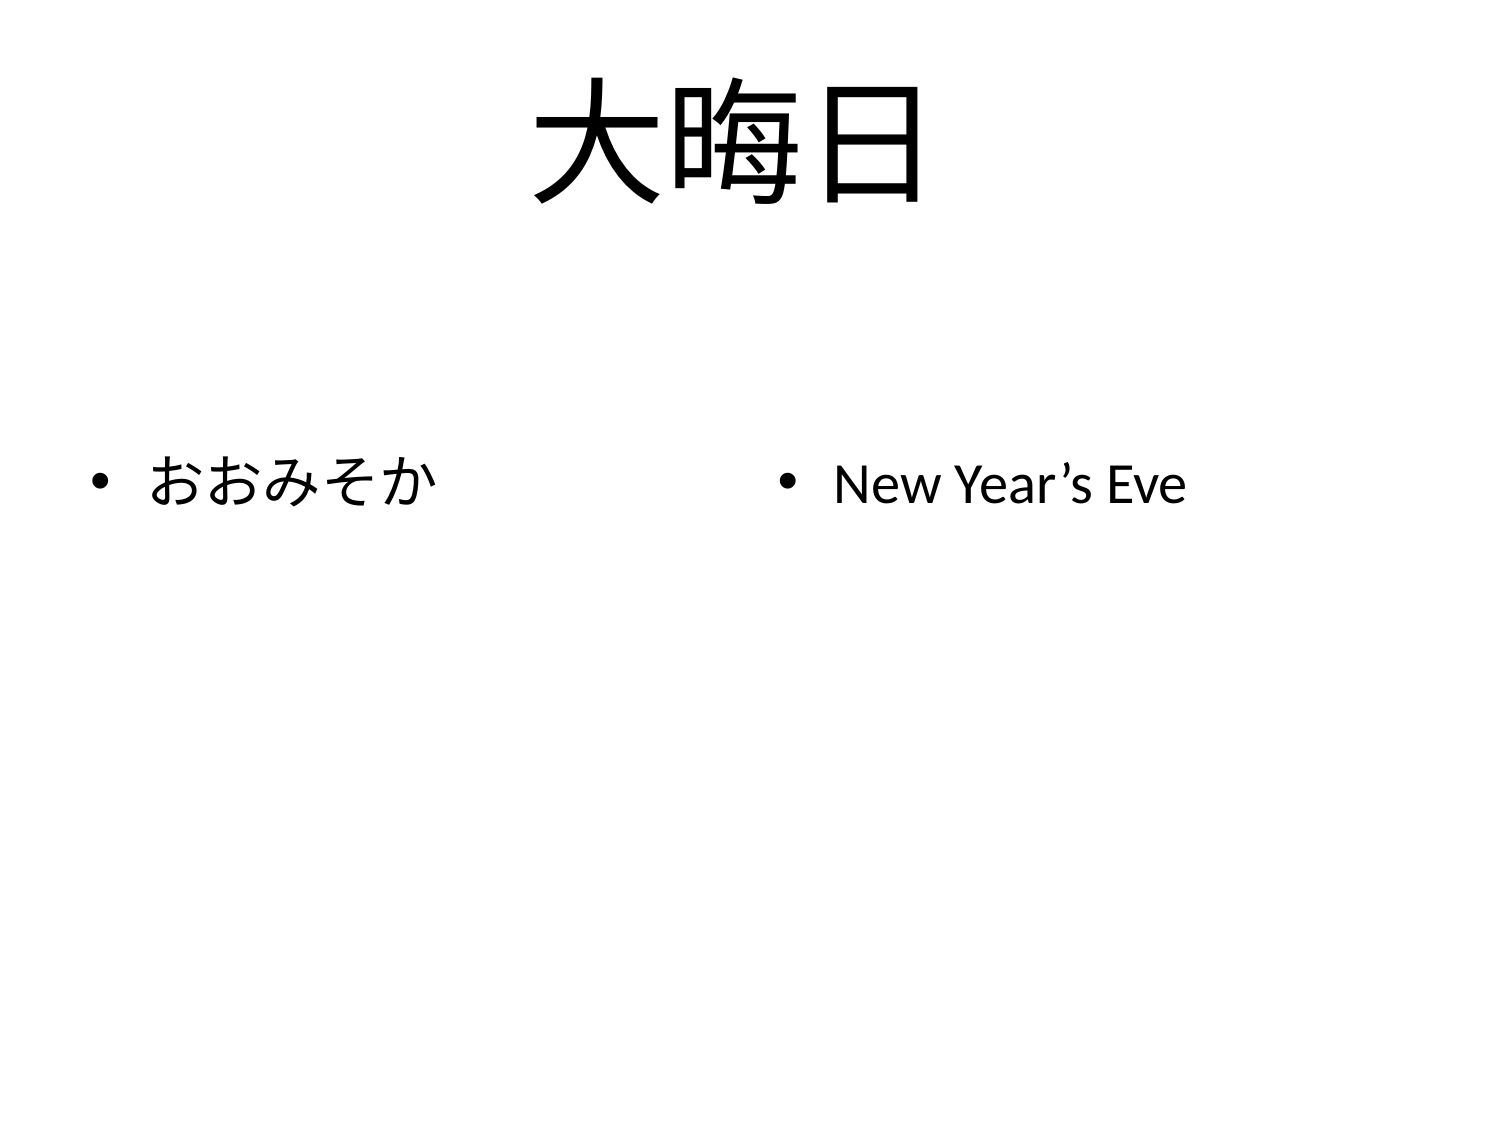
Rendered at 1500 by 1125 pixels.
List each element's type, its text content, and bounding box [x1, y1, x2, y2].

list New Year’s Eve [762, 437, 1426, 1006]
list おおみそか [74, 437, 738, 1006]
title 大晦日 [74, 44, 1426, 233]
